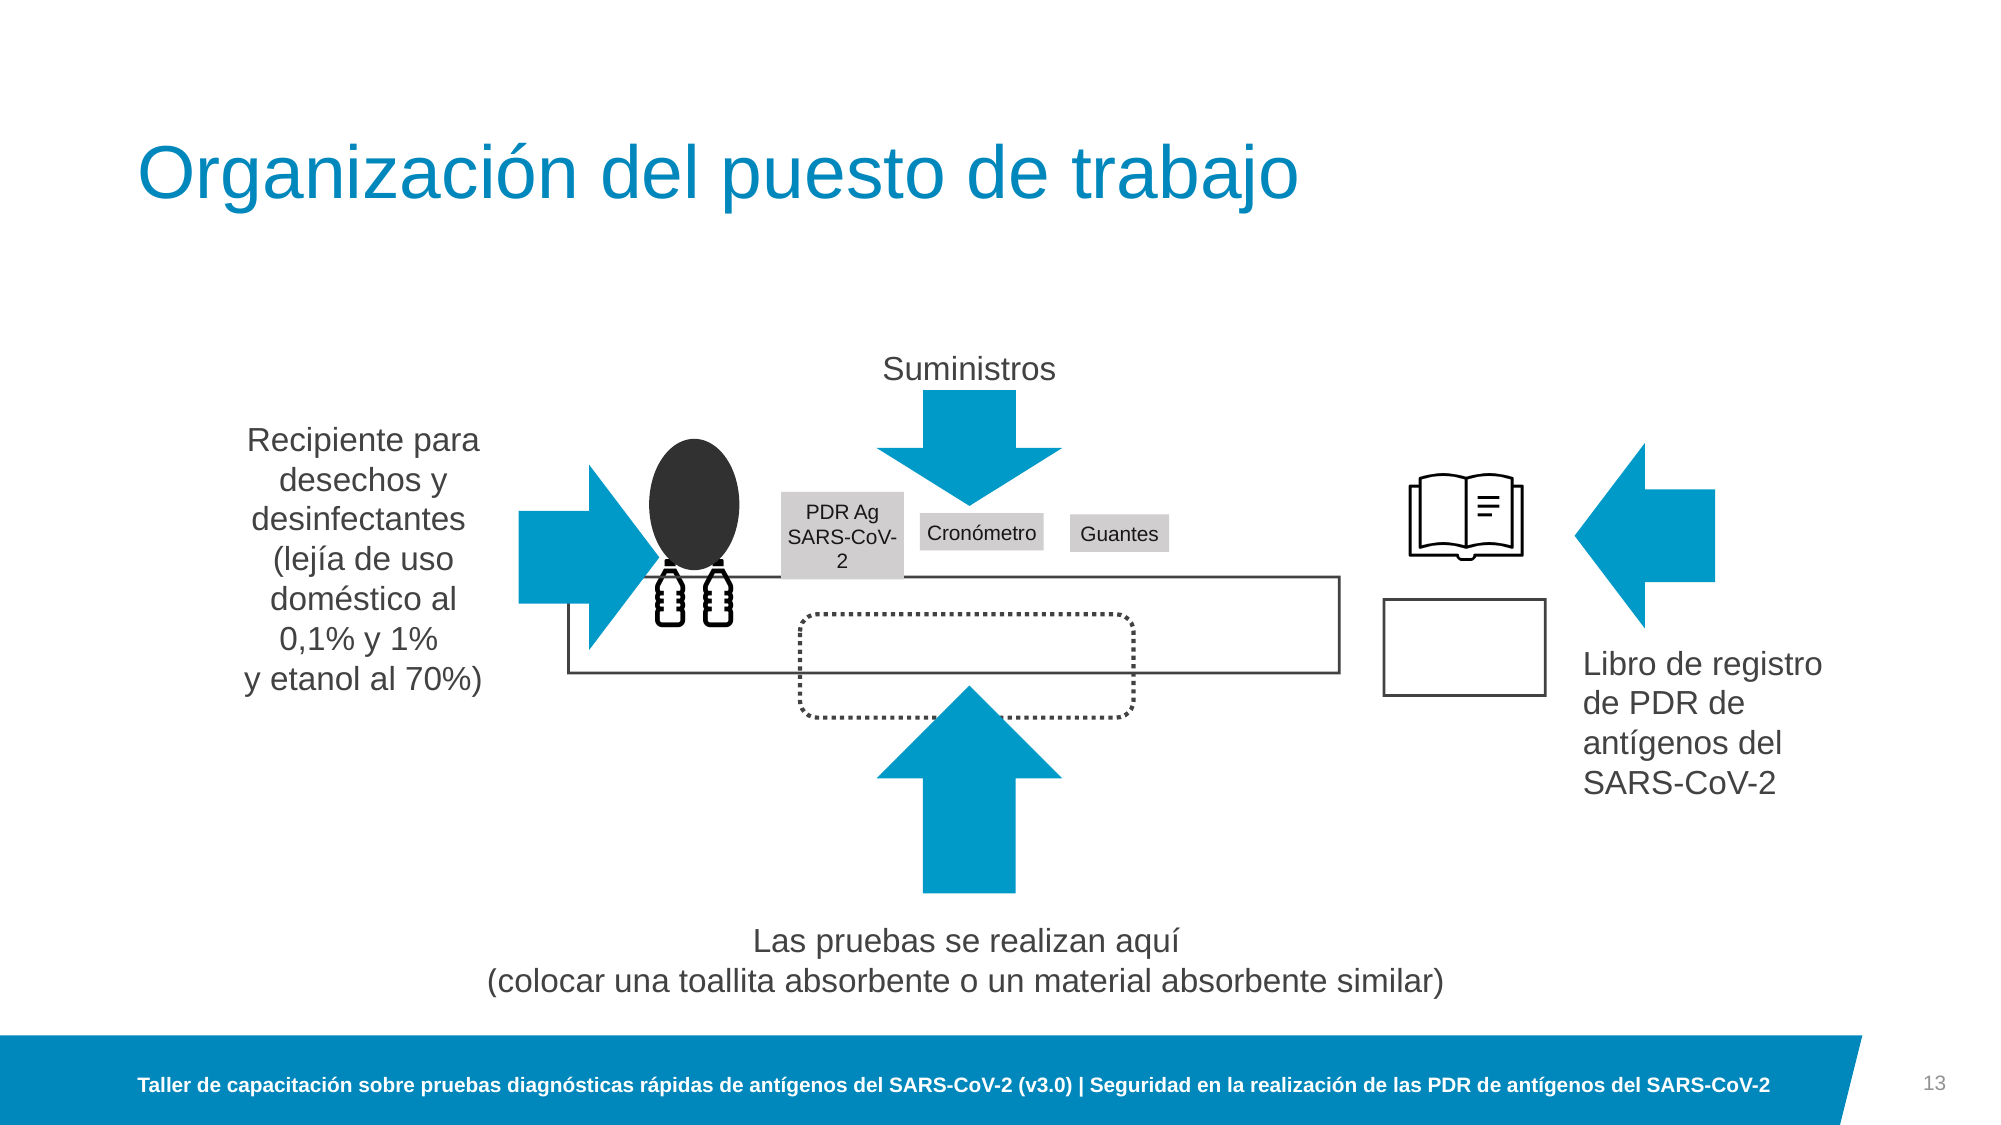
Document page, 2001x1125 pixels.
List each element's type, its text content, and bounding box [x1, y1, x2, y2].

title Organización del puesto de trabajo [137, 59, 1863, 215]
footer Taller de capacitación sobre pruebas diagnósticas rápidas de antígenos del SARS-CoV-2 (v3.0) | Seguridad en la realización de las PDR de antígenos del SARS-CoV-2 [137, 1042, 1805, 1125]
slide_number 13 [1862, 1035, 1947, 1125]
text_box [231, 338, 1865, 1008]
list [137, 284, 1863, 1014]
